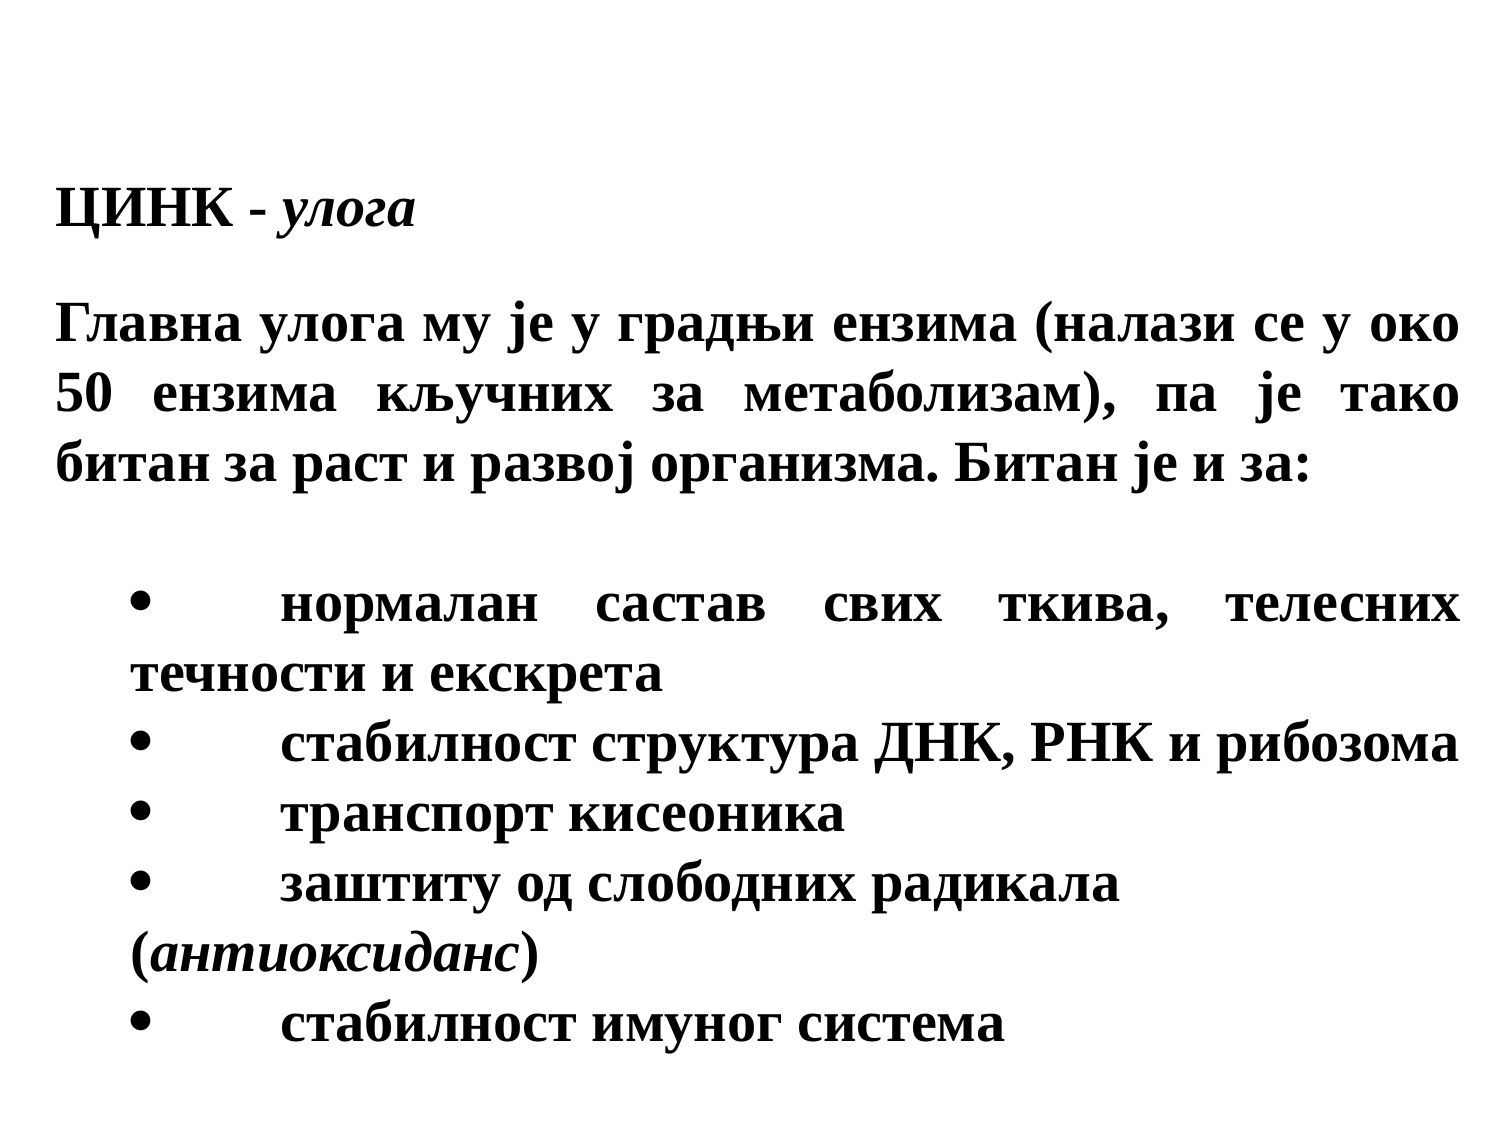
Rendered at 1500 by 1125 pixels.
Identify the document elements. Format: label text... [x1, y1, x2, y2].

text_box ЦИНК - улога Главна улога му је у градњи ензима (налази се у око 50 ензима кључних за метаболизам), па је тако битан за раст и развој организма. Битан је и за: · нормалан састав свих ткива, телесних течности и екскрета · стабилност структура ДНК, РНК и рибозома · транспорт кисеоника · заштиту од слободних радикала (антиоксиданс) · стабилност имуног система [41, 160, 1477, 1061]
